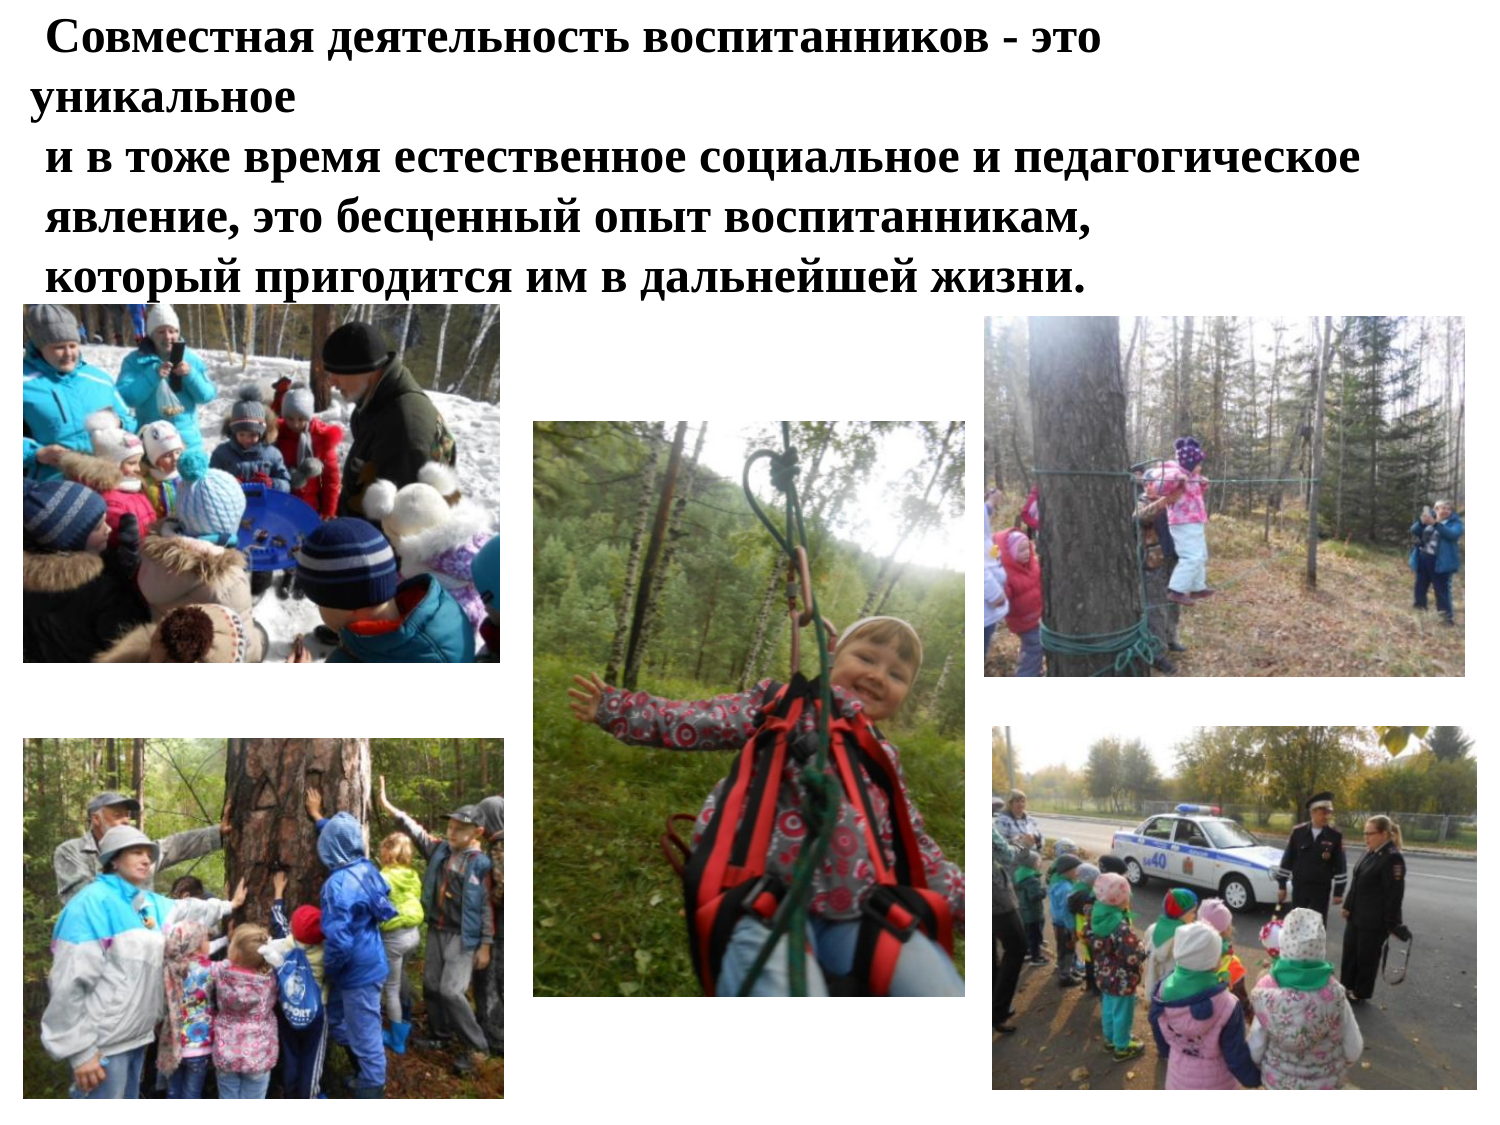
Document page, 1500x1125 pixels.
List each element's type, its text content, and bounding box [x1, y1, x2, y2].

picture [532, 421, 965, 997]
picture [23, 737, 505, 1100]
picture [23, 304, 501, 663]
text_box Совместная деятельность воспитанников - это уникальное и в тоже время естественное социальное и педагогическое явление, это бесценный опыт воспитанникам, который пригодится им в дальнейшей жизни. [14, 24, 1394, 325]
picture [984, 316, 1466, 678]
picture [991, 726, 1477, 1091]
